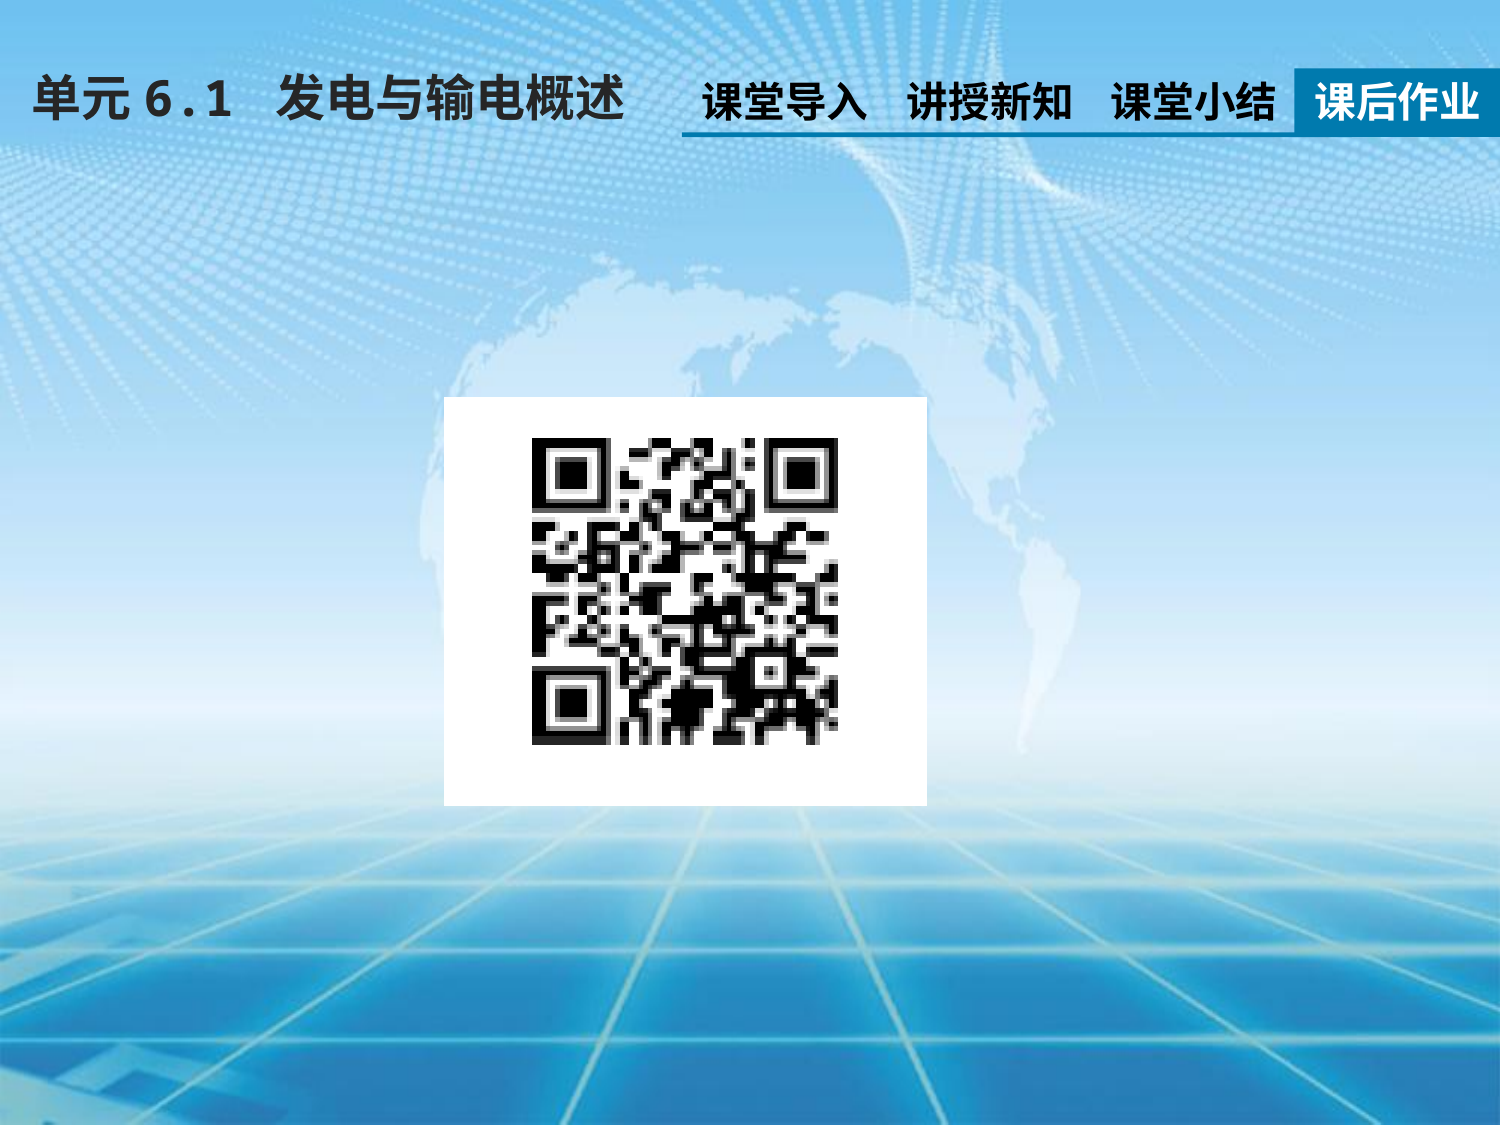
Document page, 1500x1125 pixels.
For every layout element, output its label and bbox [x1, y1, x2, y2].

picture [0, 0, 1500, 1125]
text_box [16, 59, 1500, 135]
